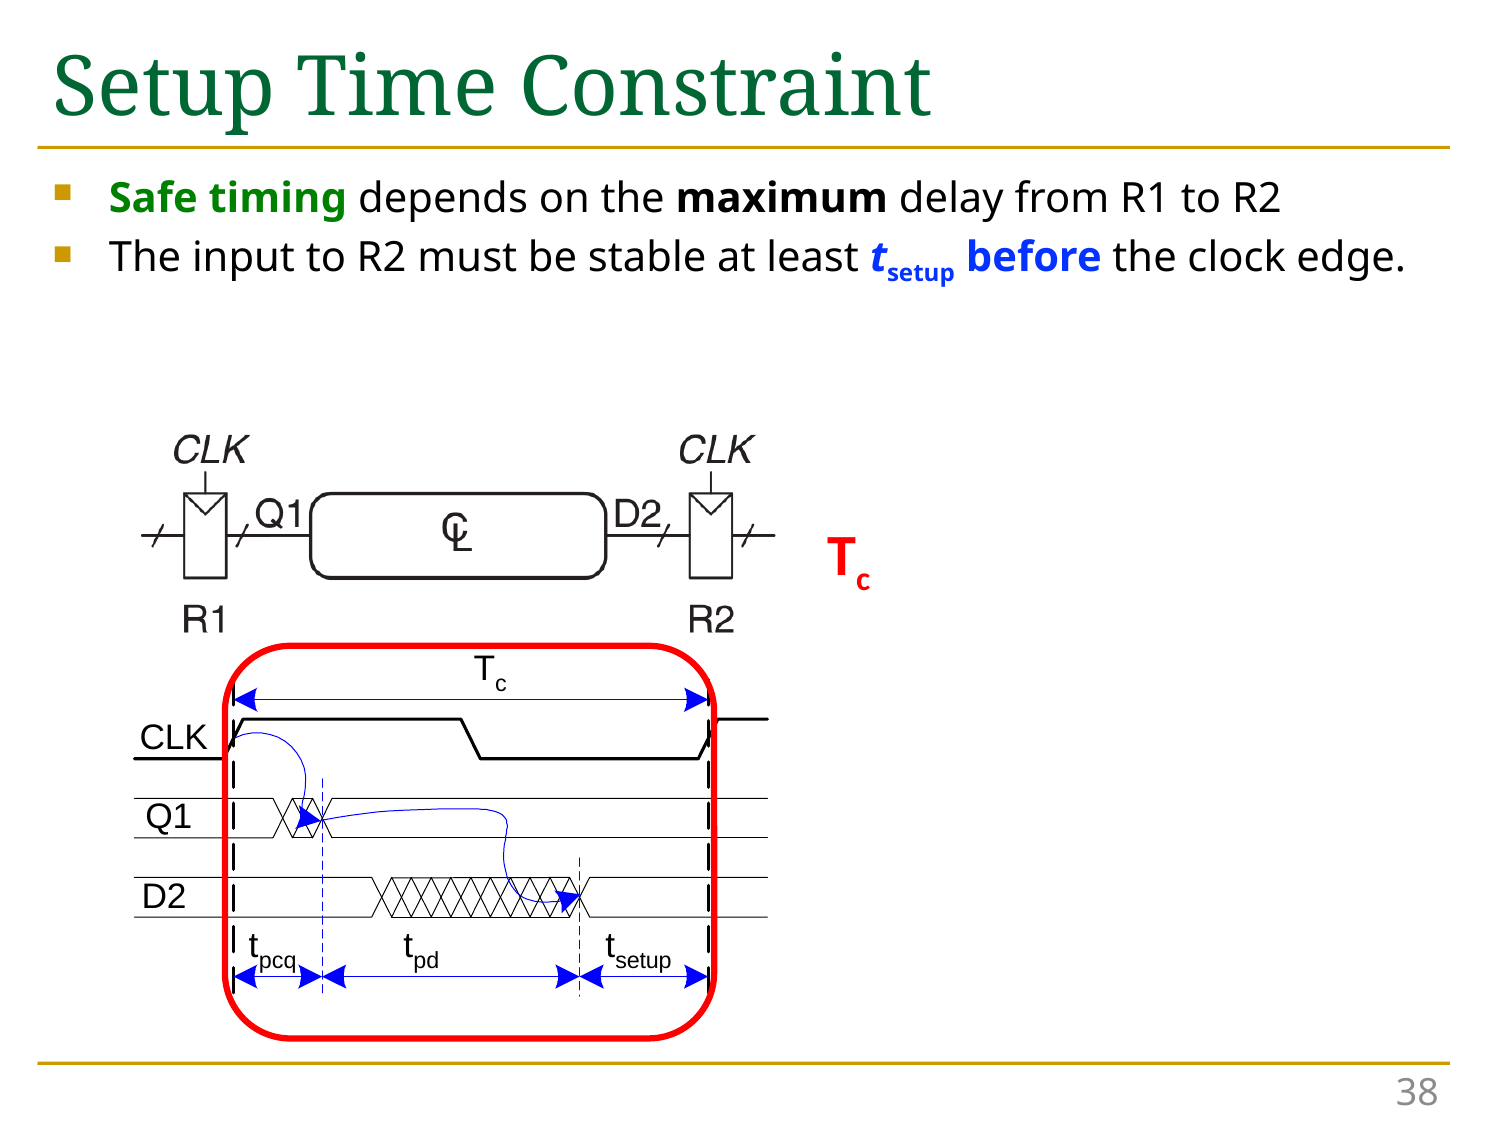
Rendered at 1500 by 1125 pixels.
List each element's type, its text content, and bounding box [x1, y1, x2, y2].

text_box [87, 174, 1413, 1025]
picture [118, 409, 782, 643]
text_box Tc [812, 470, 1400, 605]
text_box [99, 437, 776, 1008]
title Setup Time Constraint [37, 24, 1450, 163]
text_box [238, 1016, 701, 1041]
slide_number 38 [1116, 1063, 1454, 1124]
list Safe timing depends on the maximum delay from R1 to R2 The input to R2 must be stable at least tsetup before the clock edge. [37, 163, 1450, 1016]
